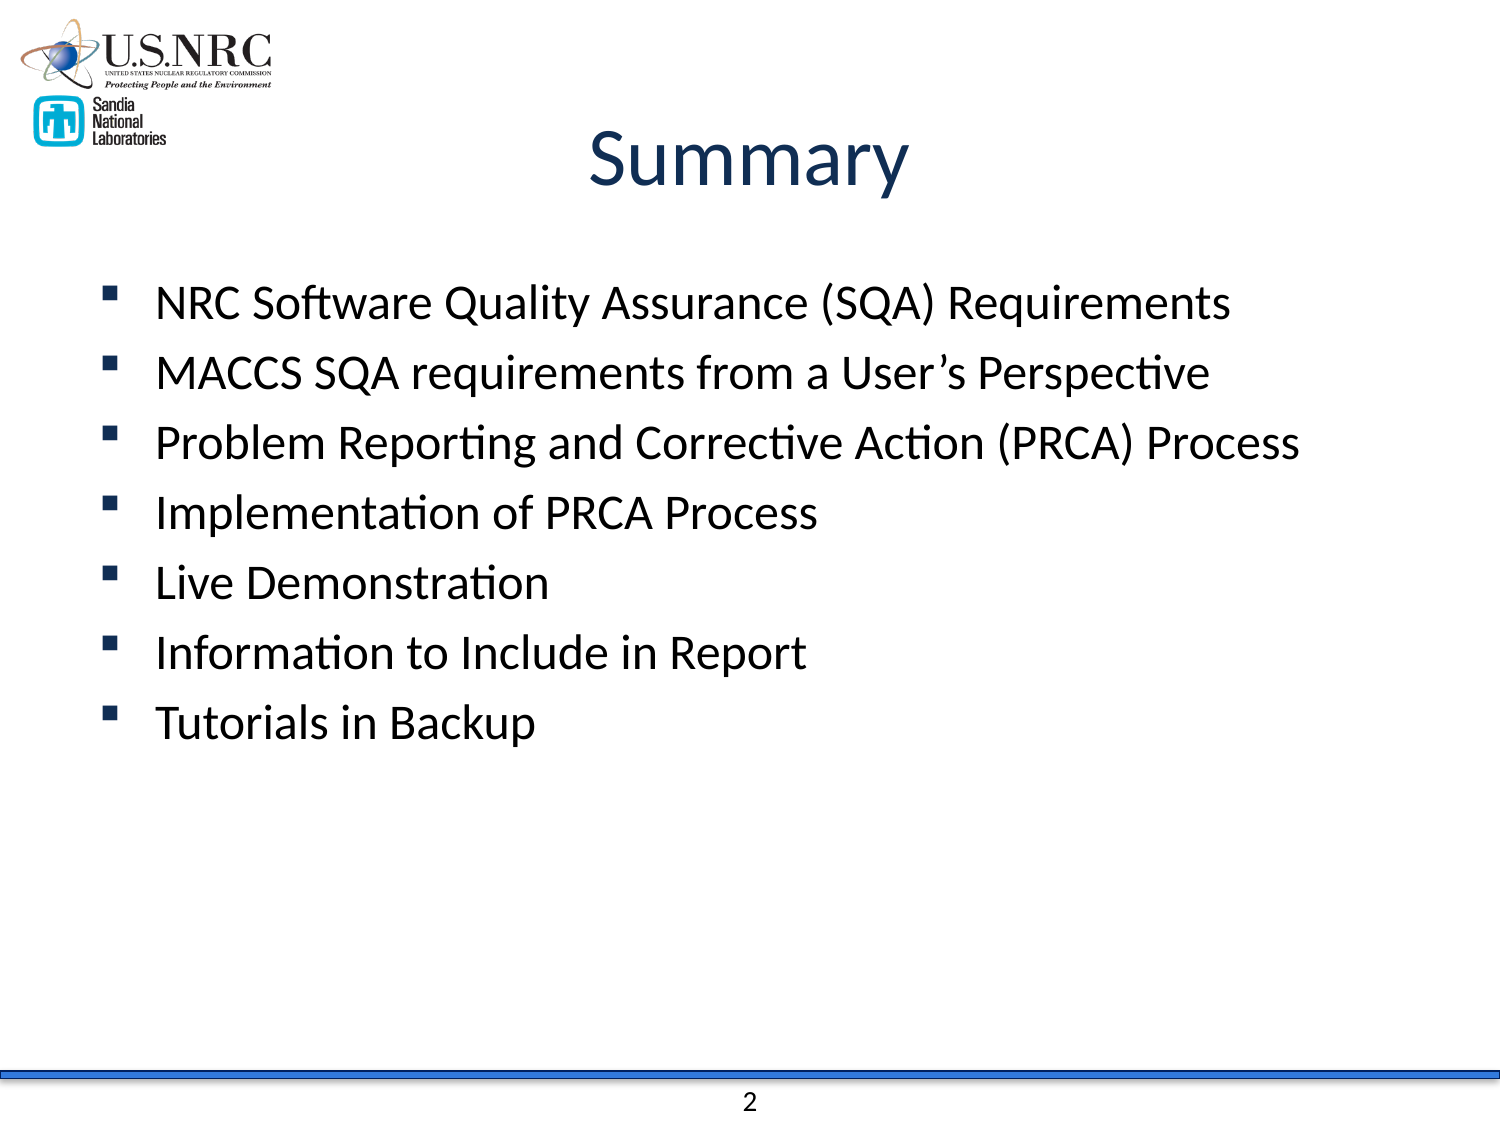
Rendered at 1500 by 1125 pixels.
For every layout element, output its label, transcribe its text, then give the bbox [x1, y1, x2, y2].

list NRC Software Quality Assurance (SQA) Requirements MACCS SQA requirements from a User’s Perspective Problem Reporting and Corrective Action (PRCA) Process Implementation of PRCA Process Live Demonstration Information to Include in Report Tutorials in Backup [83, 261, 1449, 1098]
picture [19, 16, 273, 152]
title Summary [214, 94, 1285, 232]
footer 2 [512, 1074, 988, 1122]
